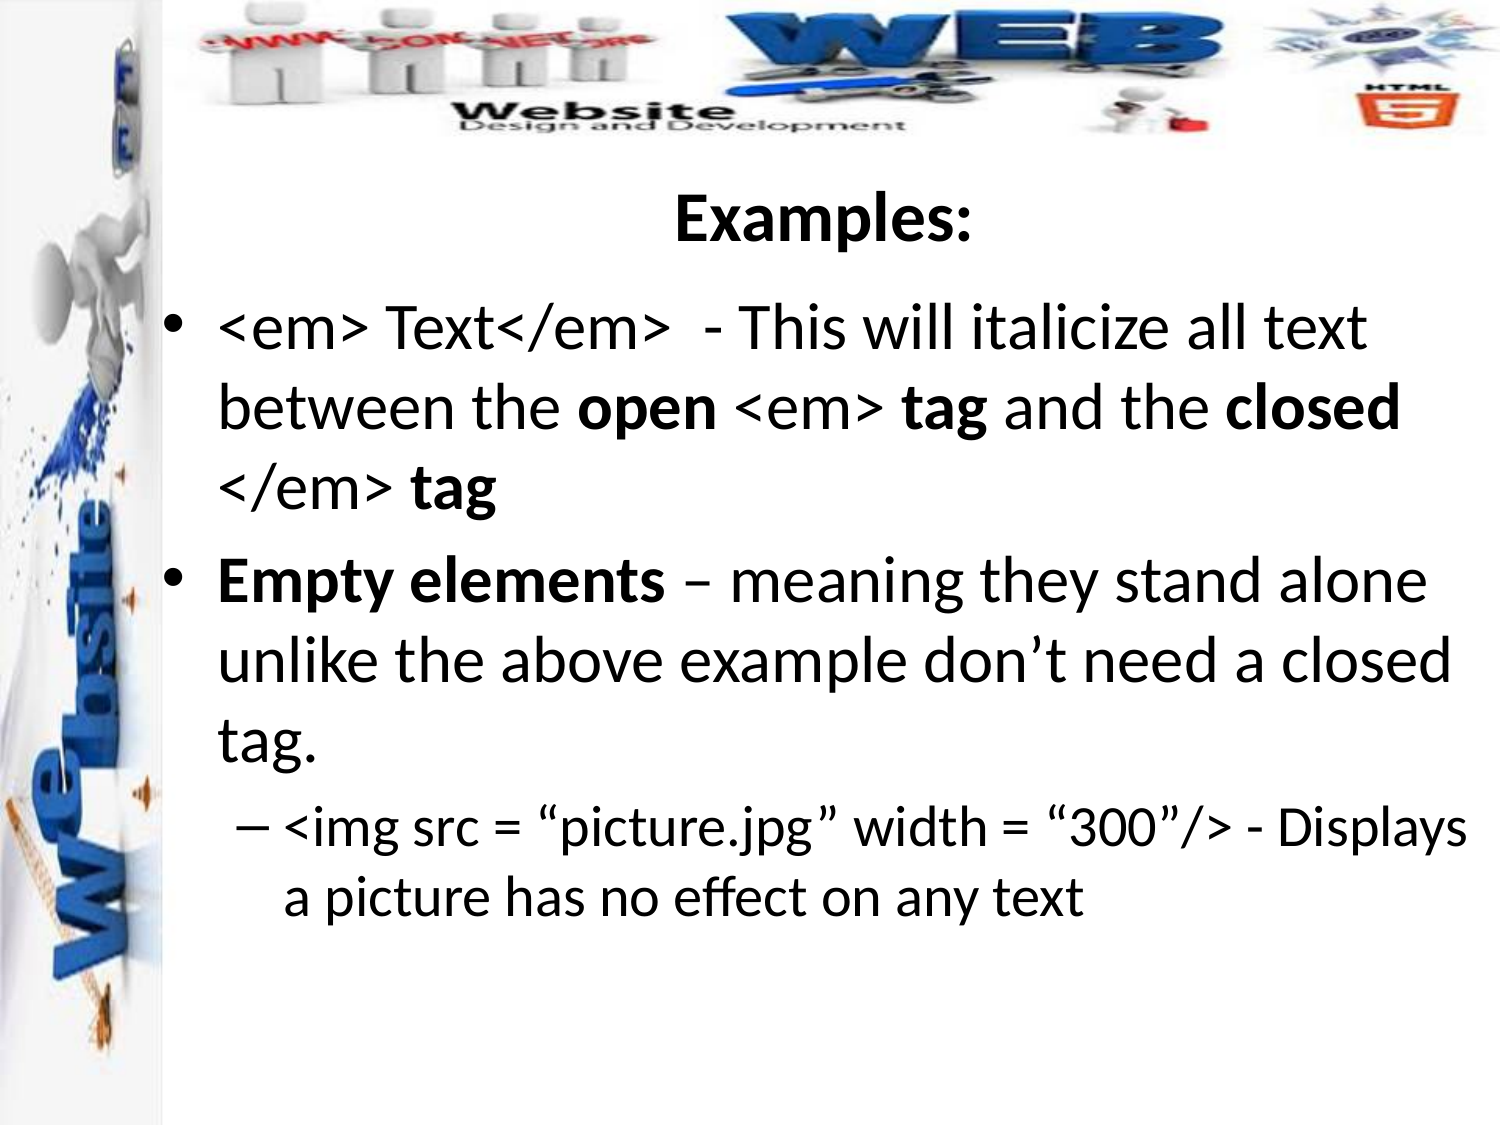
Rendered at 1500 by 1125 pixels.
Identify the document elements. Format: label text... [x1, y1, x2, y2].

list <em> Text</em> - This will italicize all text between the open <em> tag and the closed </em> tag Empty elements – meaning they stand alone unlike the above example don’t need a closed tag. <img src = “picture.jpg” width = “300”/> - Displays a picture has no effect on any text [146, 275, 1497, 1125]
title Examples: [150, 162, 1500, 350]
picture [0, 0, 1500, 1125]
